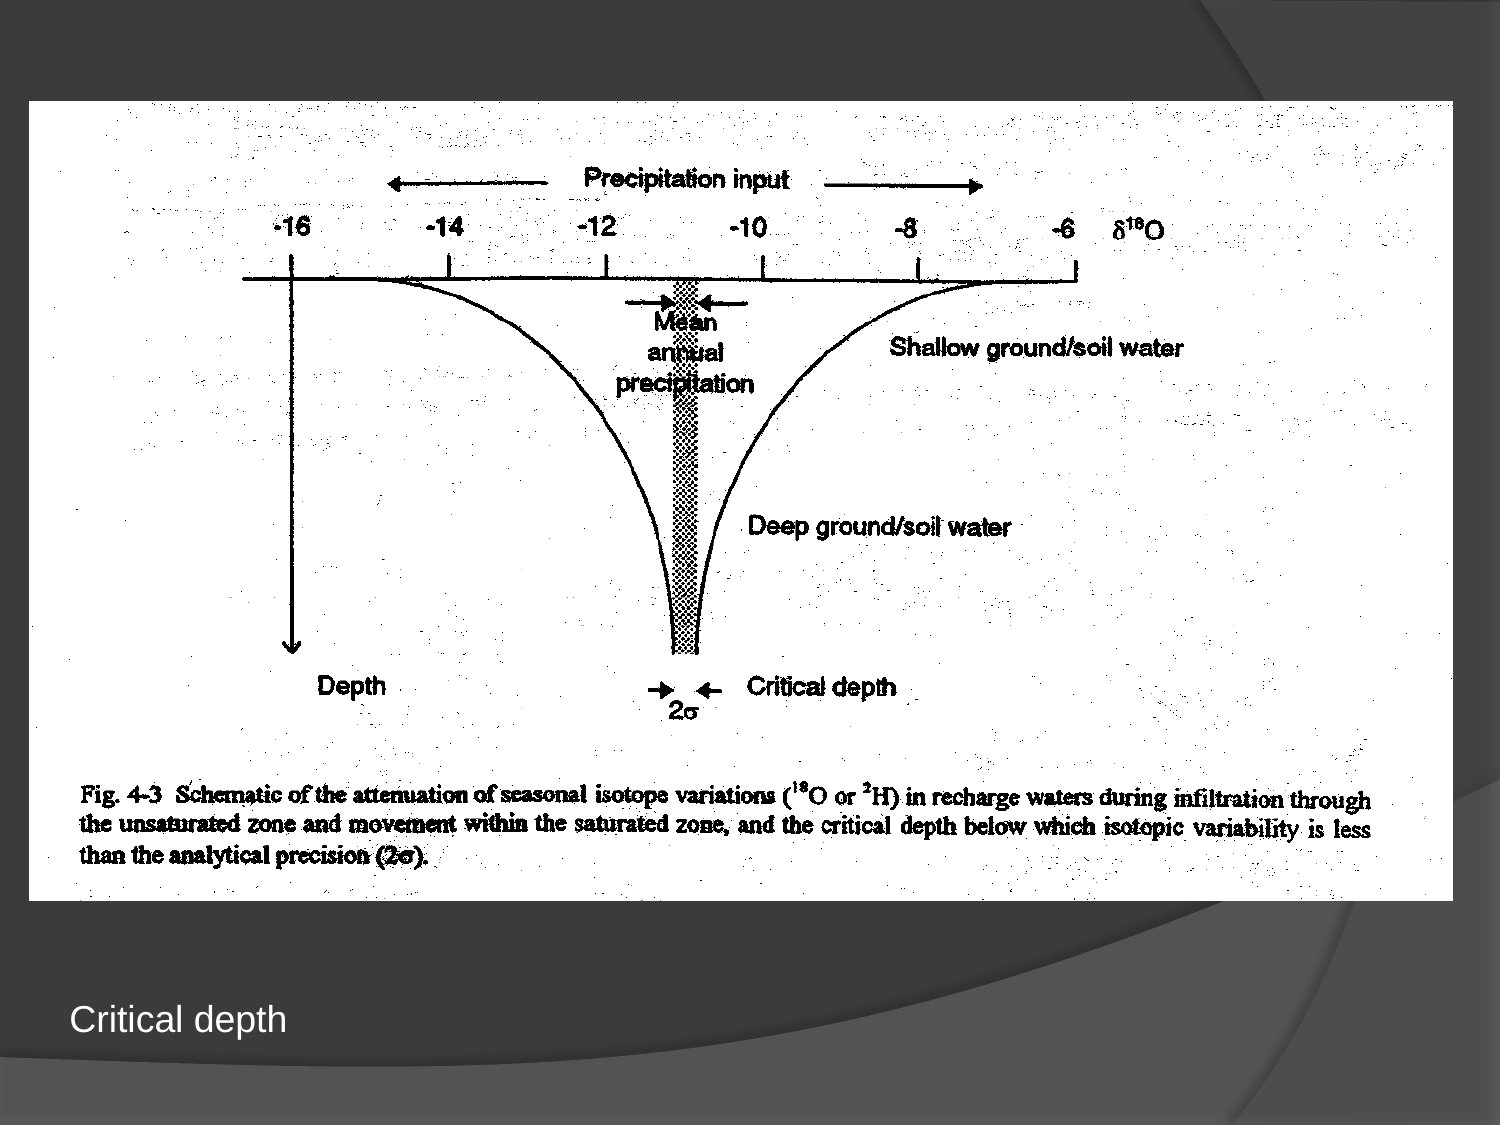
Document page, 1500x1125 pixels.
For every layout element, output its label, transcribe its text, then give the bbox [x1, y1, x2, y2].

text_box Critical depth [54, 987, 303, 1048]
picture [29, 101, 1453, 901]
